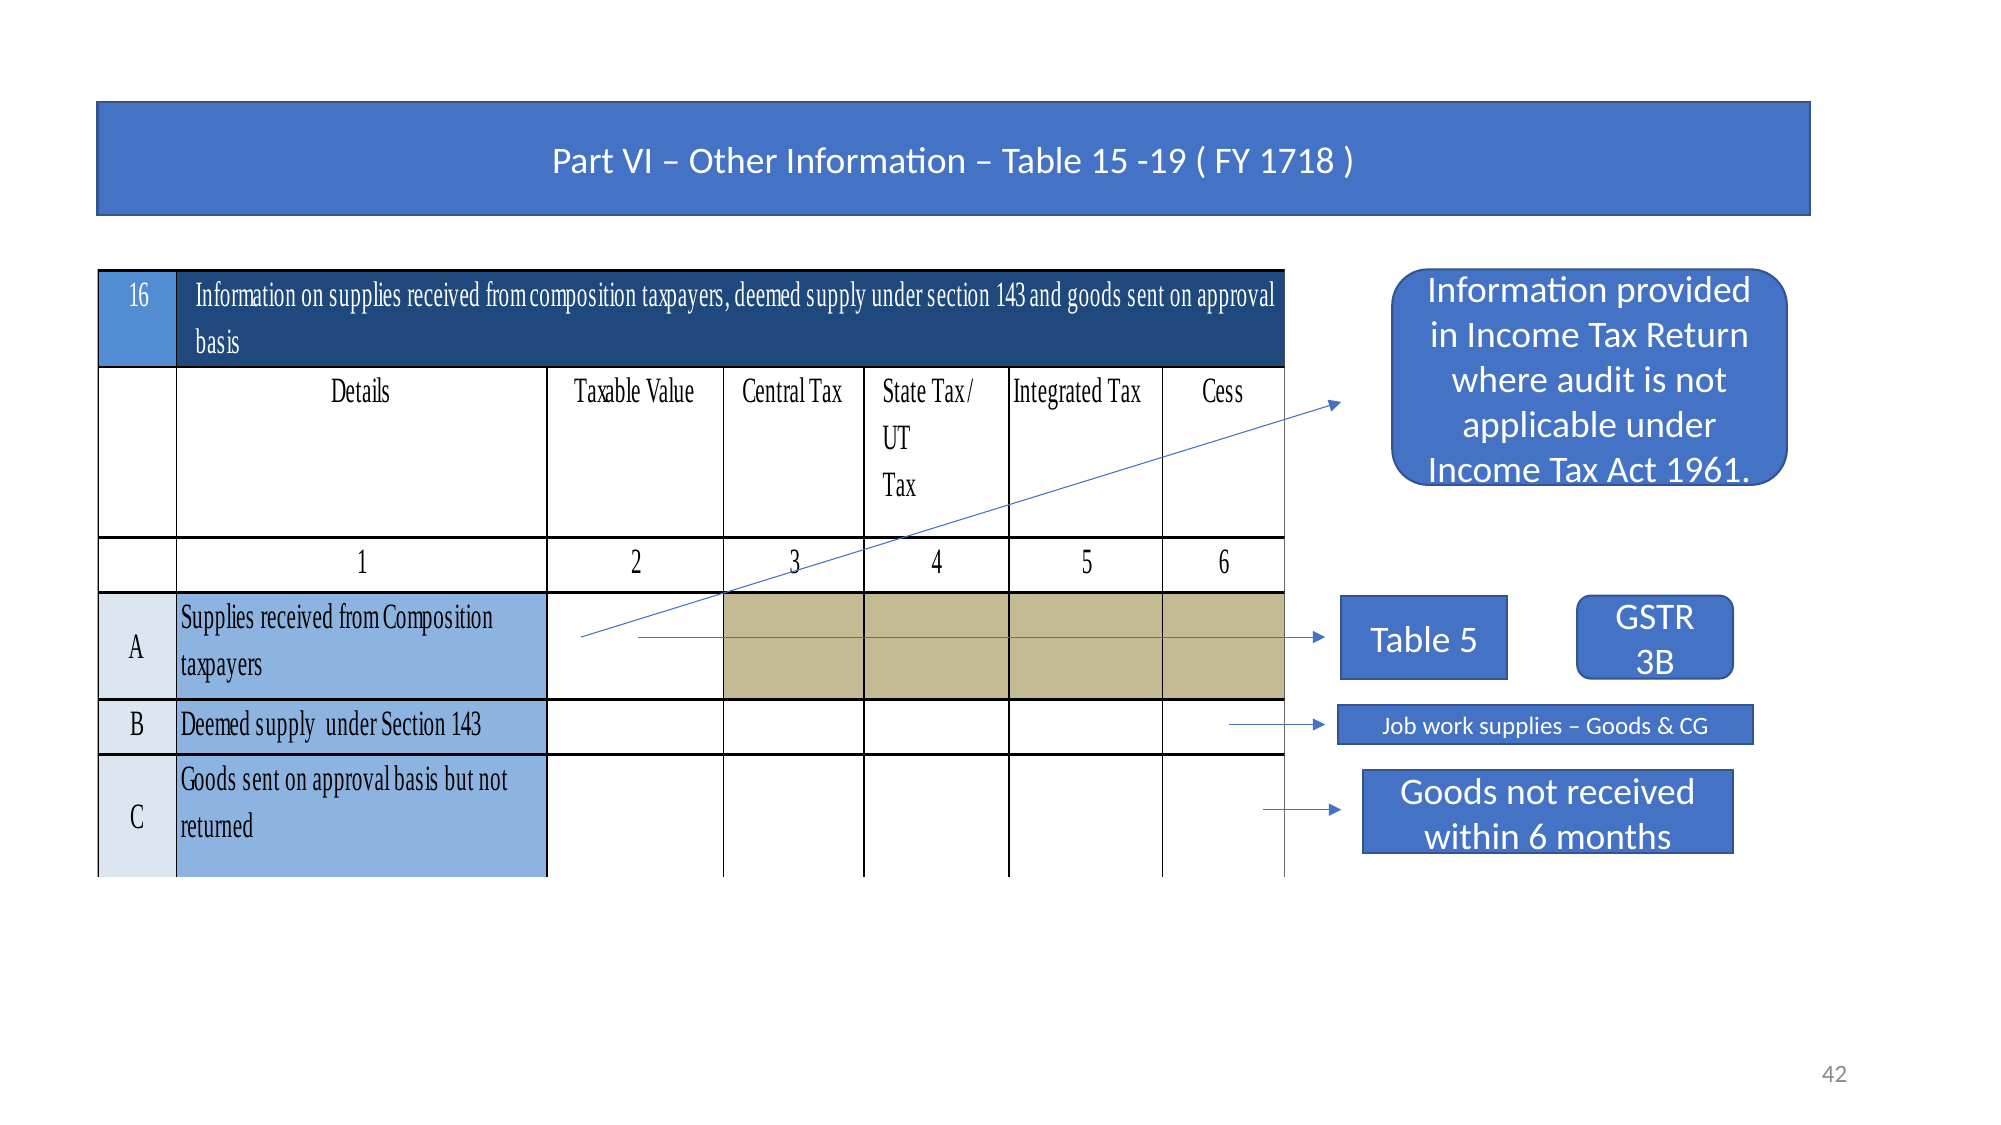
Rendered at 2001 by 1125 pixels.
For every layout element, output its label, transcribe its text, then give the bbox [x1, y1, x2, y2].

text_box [581, 401, 1342, 638]
text_box Table 5 [1340, 595, 1508, 680]
text_box Job work supplies – Goods & CG [1337, 704, 1754, 745]
text_box Goods not received within 6 months [1362, 769, 1734, 854]
text_box Part VI – Other Information – Table 15 -19 ( FY 1718 ) [96, 101, 1811, 216]
slide_number 42 [1412, 1042, 1863, 1103]
text_box GSTR 3B [1576, 594, 1735, 680]
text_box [97, 269, 1286, 880]
text_box Information provided in Income Tax Return where audit is not applicable under Income Tax Act 1961. [1391, 268, 1788, 486]
